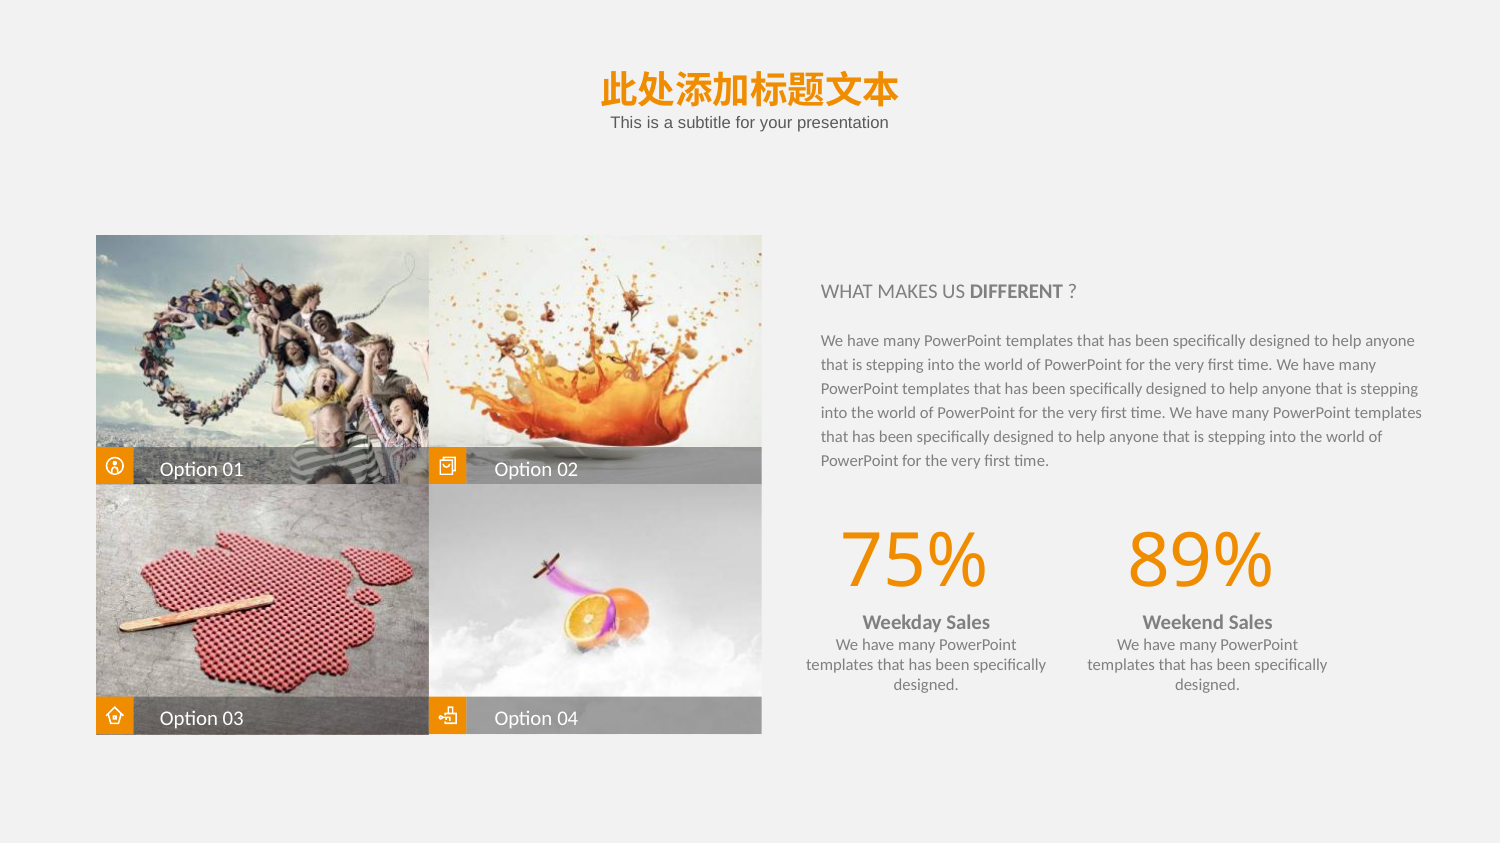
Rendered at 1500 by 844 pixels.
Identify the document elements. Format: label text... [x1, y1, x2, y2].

text_box Option 03 [145, 697, 259, 738]
text_box 89% [1112, 504, 1291, 608]
text_box [428, 484, 762, 696]
text_box Weekend Sales We have many PowerPoint templates that has been specifically designed. [1083, 608, 1332, 694]
text_box Option 01 [145, 448, 259, 488]
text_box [438, 706, 458, 725]
text_box [96, 447, 133, 484]
text_box Option 04 [479, 697, 594, 738]
text_box 此处添加标题文本 [567, 58, 933, 119]
text_box [428, 696, 466, 735]
text_box WHAT MAKES US DIFFERENT ? We have many PowerPoint templates that has been specifically designed to help anyone that is stepping into the world of PowerPoint for the very first time. We have many PowerPoint templates that has been specifically designed to help anyone that is stepping into the world of PowerPoint for the very first time. We have many PowerPoint templates that has been specifically designed to help anyone that is stepping into the world of PowerPoint for the very first time. [820, 272, 1424, 470]
text_box This is a subtitle for your presentation [602, 112, 898, 133]
text_box [428, 235, 762, 447]
text_box [428, 447, 466, 484]
text_box 75% [825, 504, 1004, 608]
text_box [96, 235, 428, 447]
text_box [105, 705, 125, 725]
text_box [105, 456, 125, 476]
text_box Option 02 [479, 448, 594, 488]
text_box [96, 696, 133, 735]
text_box Weekday Sales We have many PowerPoint templates that has been specifically designed. [802, 608, 1051, 694]
text_box [466, 447, 762, 484]
text_box [466, 696, 762, 735]
text_box [133, 696, 428, 735]
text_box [439, 456, 457, 476]
text_box [96, 484, 428, 696]
text_box [133, 447, 428, 484]
